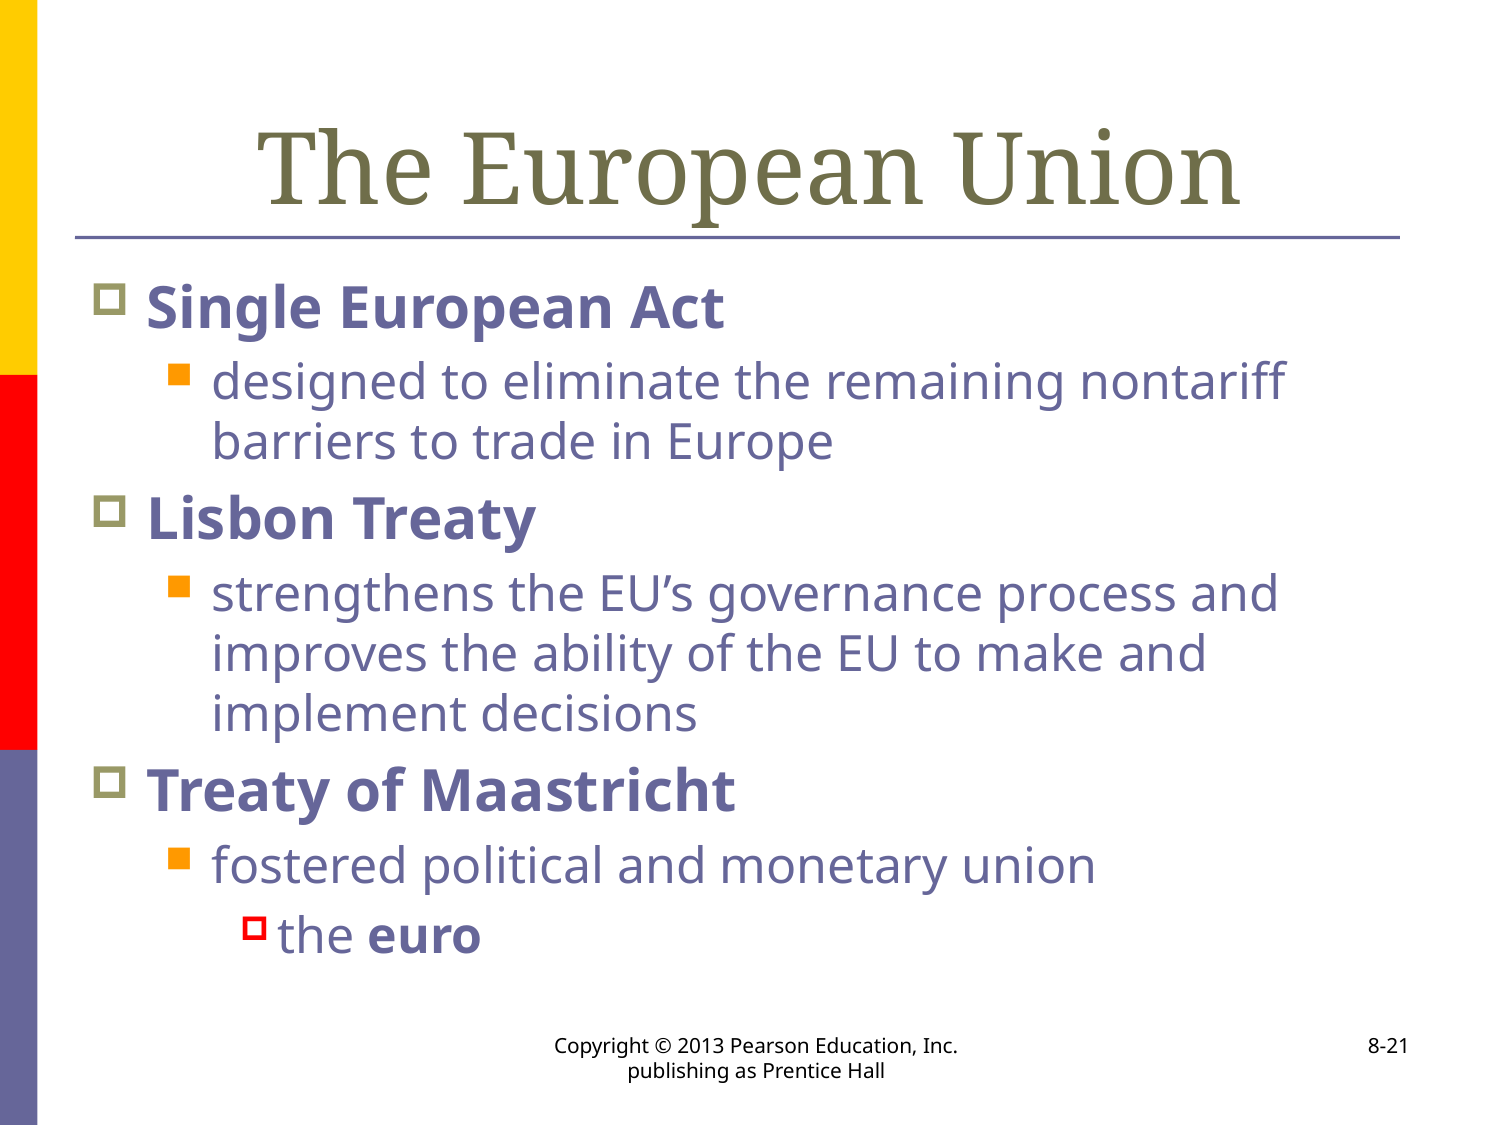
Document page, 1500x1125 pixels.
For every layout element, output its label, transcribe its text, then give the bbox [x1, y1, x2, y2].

slide_number 8-21 [1074, 1025, 1425, 1100]
title The European Union [75, 45, 1425, 233]
list Single European Act designed to eliminate the remaining nontariff barriers to trade in Europe Lisbon Treaty strengthens the EU’s governance process and improves the ability of the EU to make and implement decisions Treaty of Maastricht fostered political and monetary union the euro [75, 262, 1425, 1006]
footer Copyright © 2013 Pearson Education, Inc. publishing as Prentice Hall [500, 1025, 1013, 1100]
